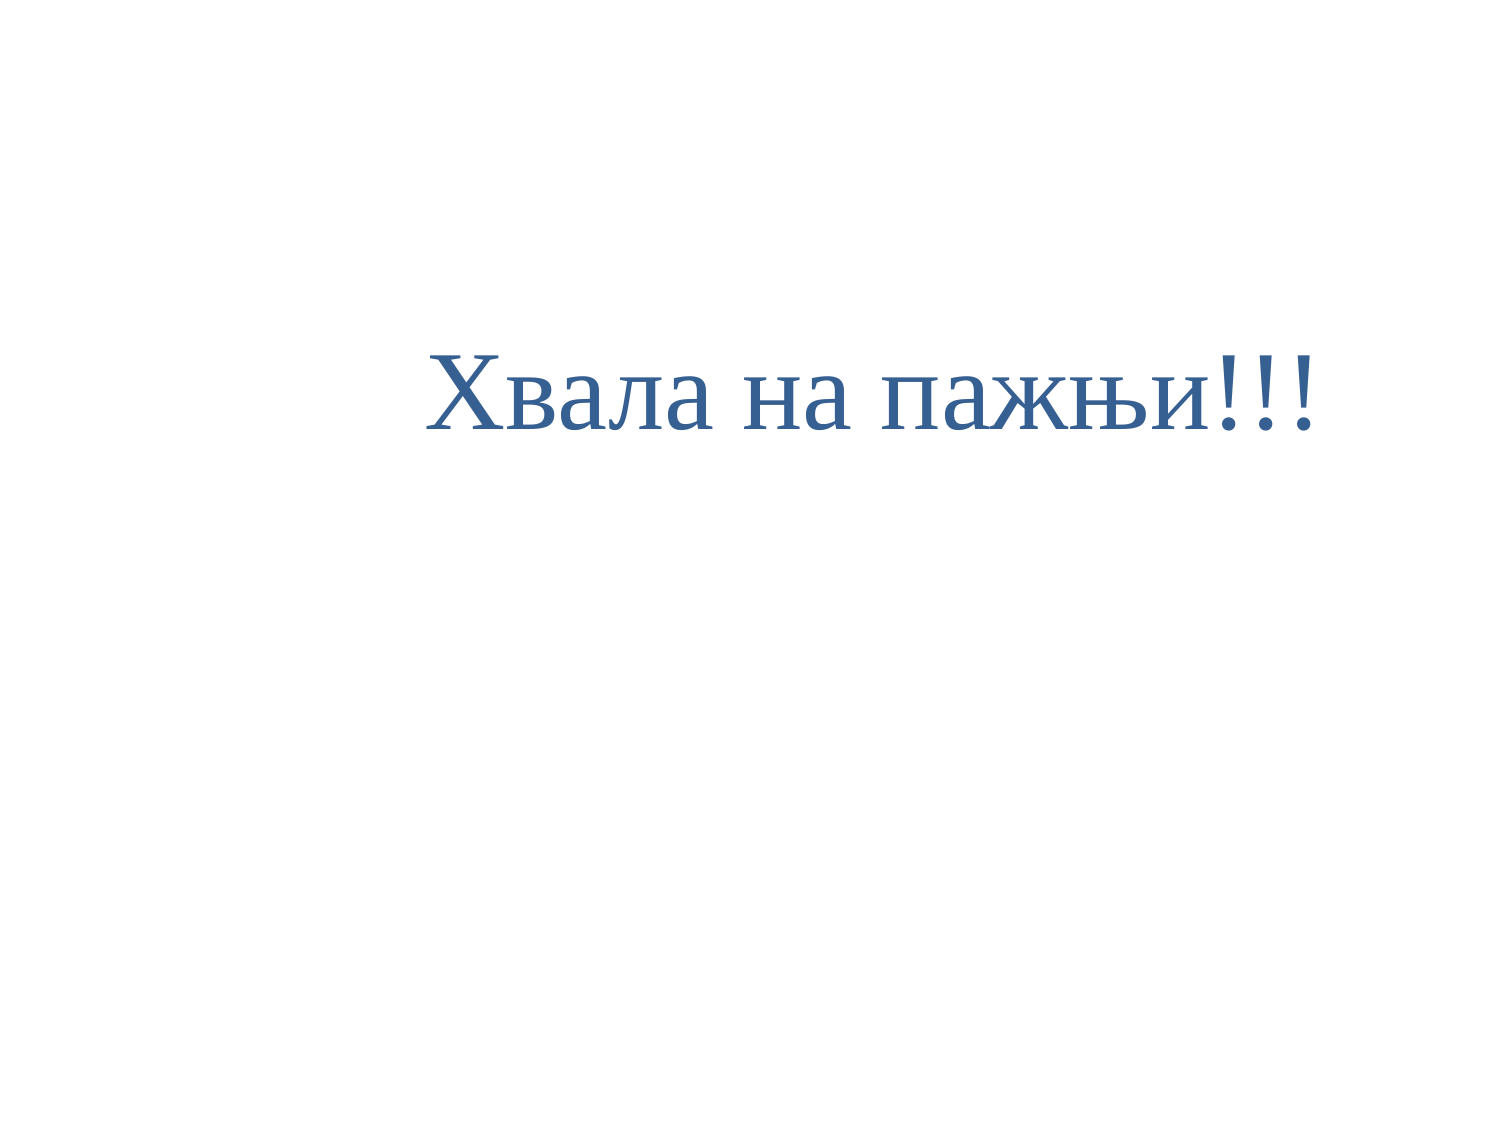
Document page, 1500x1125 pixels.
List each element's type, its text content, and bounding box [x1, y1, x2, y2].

title Хвала на пажњи!!! [199, 269, 1500, 499]
